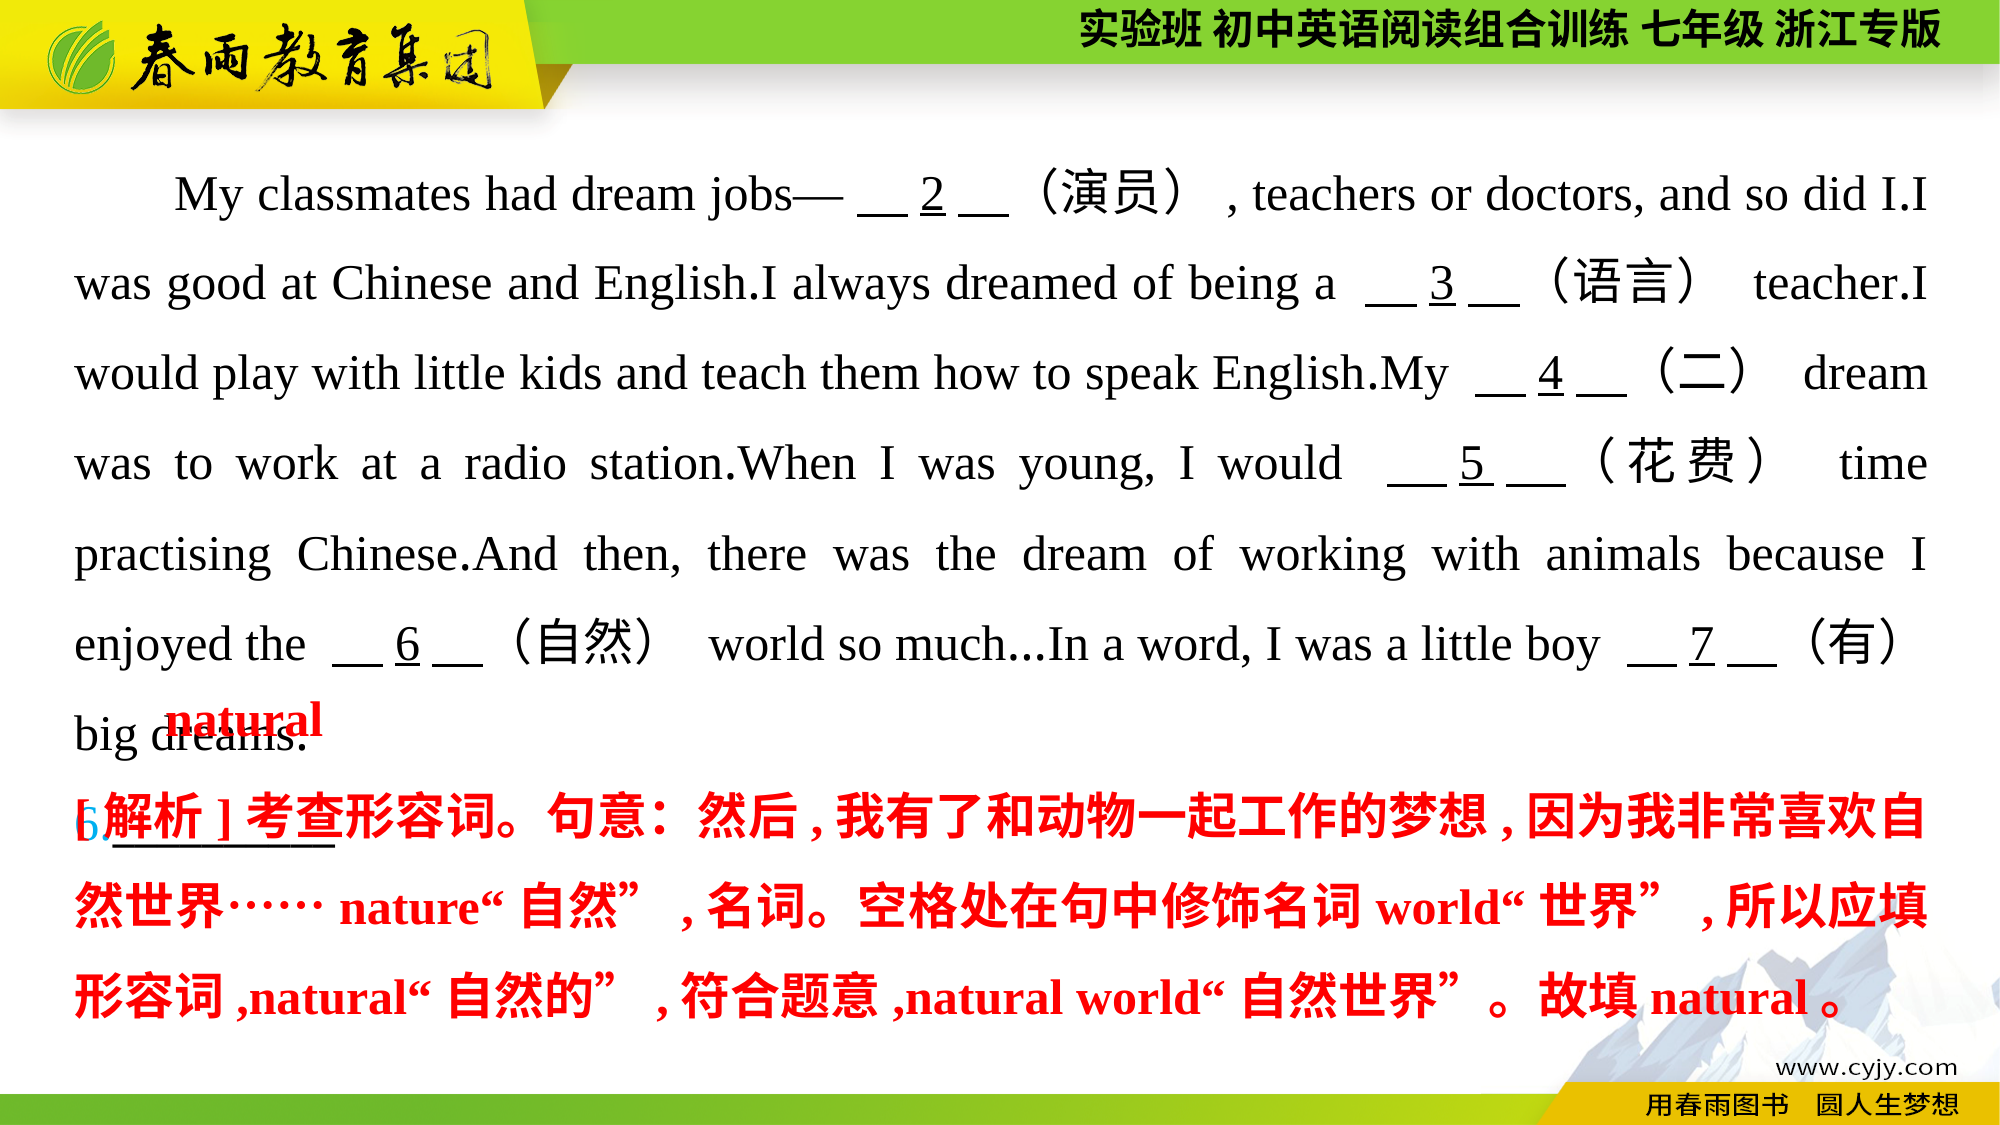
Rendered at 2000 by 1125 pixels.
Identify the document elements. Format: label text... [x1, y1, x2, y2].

list My classmates had dream jobs— 2 （演员）, teachers or doctors, and so did I.I was good at Chinese and English.I always dreamed of being a 3 （语言） teacher.I would play with little kids and teach them how to speak English.My 4 （二） dream was to work at a radio station.When I was young, I would 5 （花费） time practising Chinese.And then, there was the dream of working with animals because I enjoyed the 6 （自然） world so much...In a word, I was a little boy 7 （有） big dreams. 6.__________ [59, 122, 1944, 746]
text_box [解析]考查形容词。句意：然后,我有了和动物一起工作的梦想,因为我非常喜欢自然世界……nature“自然”,名词。空格处在句中修饰名词world“世界”,所以应填形容词,natural“自然的”,符合题意,natural world“自然世界”。故填natural。 [59, 746, 1944, 1032]
picture [0, 0, 2000, 1125]
text_box natural [150, 678, 339, 746]
